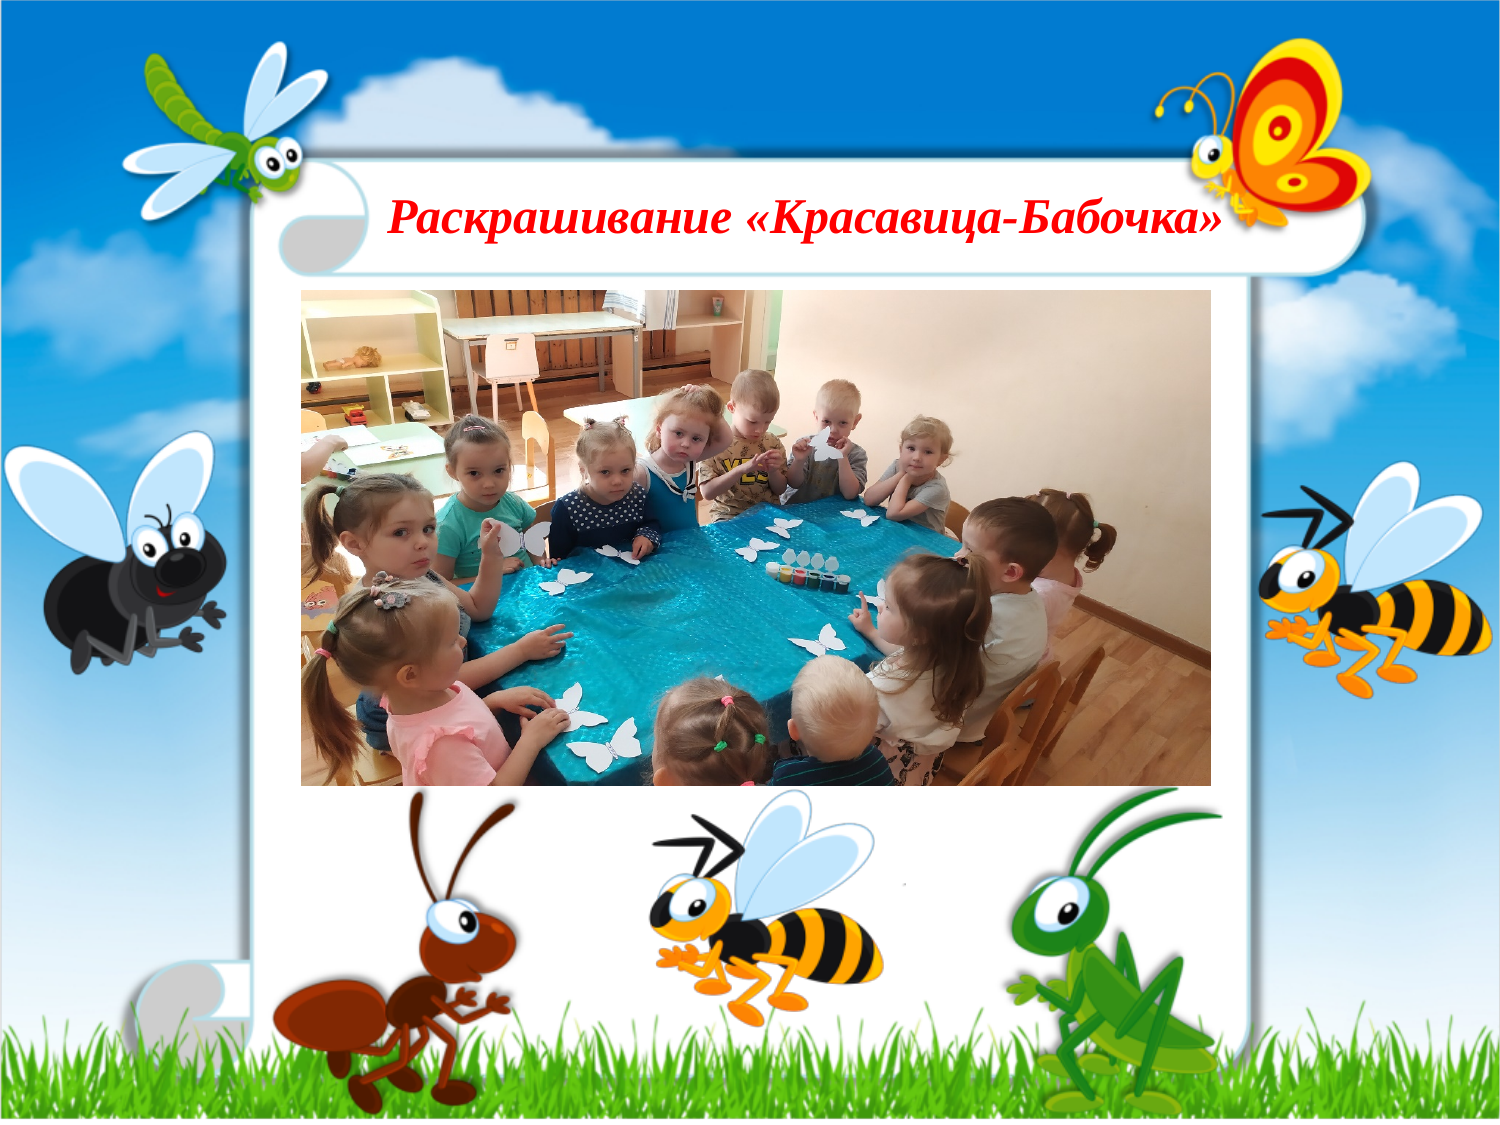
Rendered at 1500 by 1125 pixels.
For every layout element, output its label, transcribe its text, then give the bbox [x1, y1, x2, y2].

text_box Раскрашивание «Красавица-Бабочка» [339, 175, 1273, 251]
picture [0, 0, 1500, 1125]
